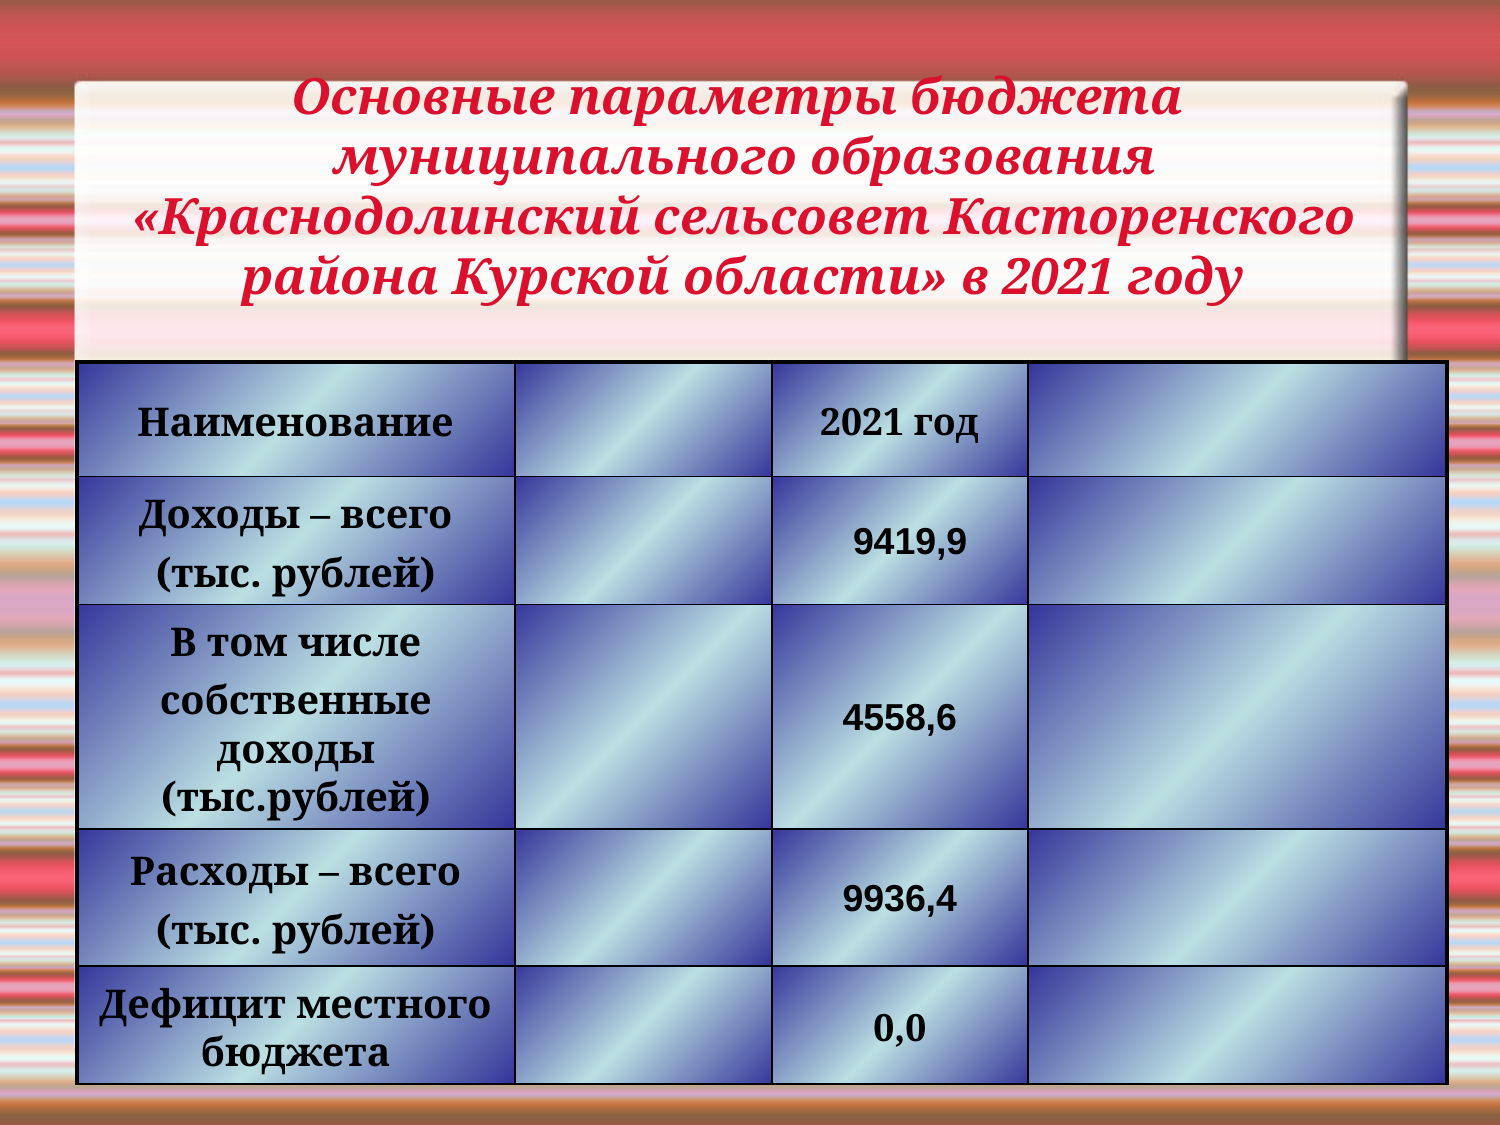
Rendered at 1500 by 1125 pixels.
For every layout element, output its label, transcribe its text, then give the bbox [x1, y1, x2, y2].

picture [0, 0, 1500, 1125]
table_cell В том числе собственные доходы (тыс.рублей) [79, 605, 514, 828]
table_cell 4558,6 [773, 605, 1027, 828]
title Основные параметры бюджета муниципального образования «Краснодолинский сельсовет Касторенского района Курской области» в 2021 году [64, 77, 1424, 292]
table_cell [516, 477, 771, 604]
table_cell Доходы – всего (тыс. рублей) [79, 477, 514, 604]
table_cell 0,0 [773, 967, 1027, 1083]
table_header [516, 364, 771, 476]
table_cell Расходы – всего (тыс. рублей) [79, 830, 514, 965]
table_cell [516, 605, 771, 828]
table_cell [1029, 967, 1445, 1083]
table_cell [516, 830, 771, 965]
table_header Наименование [79, 364, 514, 476]
table_cell [1029, 605, 1445, 828]
table_header 2021 год [773, 364, 1027, 476]
table_cell [1029, 830, 1445, 965]
table_header [1029, 364, 1445, 476]
table_cell [516, 967, 771, 1083]
table_cell Дефицит местного бюджета [79, 967, 514, 1083]
table_cell [1029, 477, 1445, 604]
table_cell 9936,4 [773, 830, 1027, 965]
table_cell 9419,9 [773, 477, 1027, 604]
